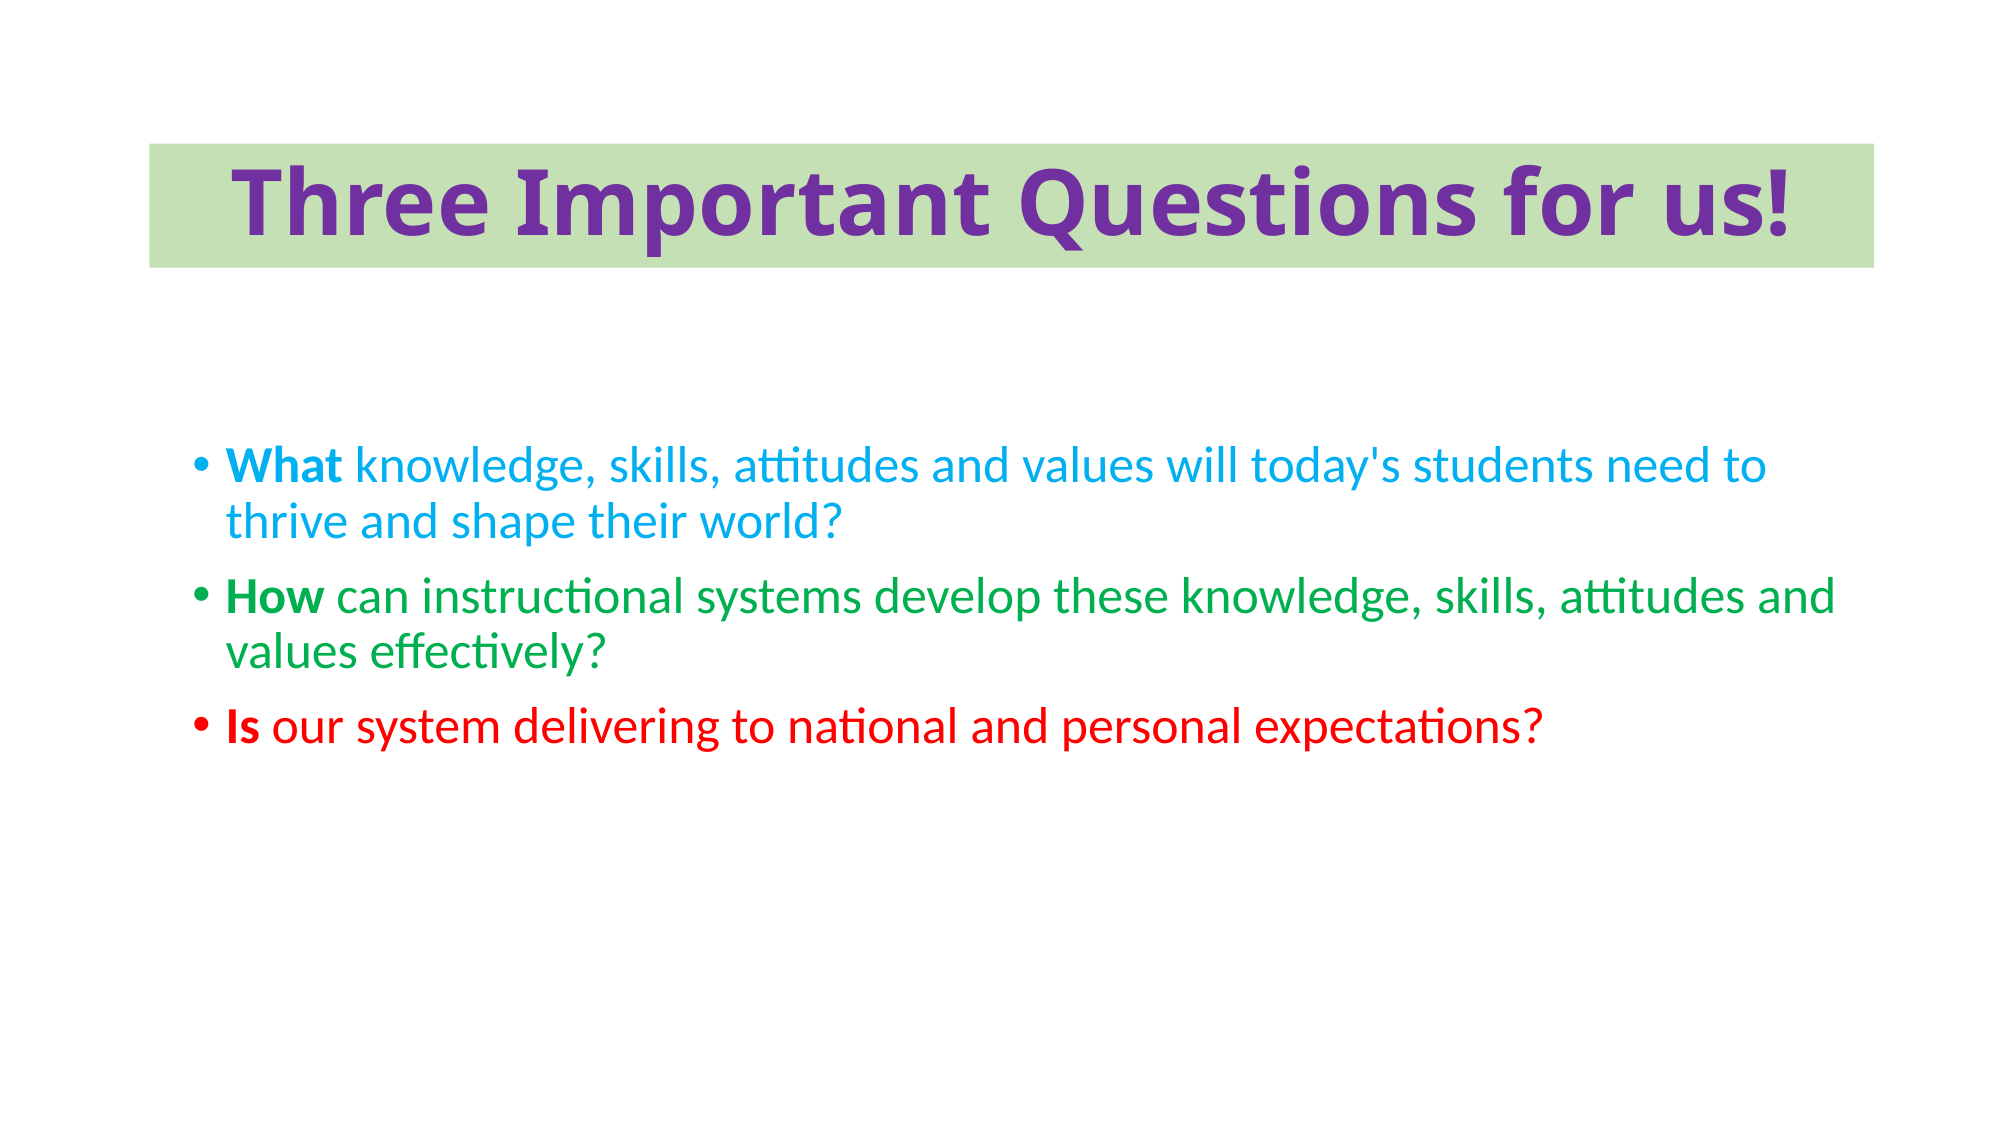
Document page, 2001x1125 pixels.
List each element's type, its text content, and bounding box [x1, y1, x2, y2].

title Three Important Questions for us! [149, 143, 1875, 268]
list What knowledge, skills, attitudes and values will today's students need to thrive and shape their world? How can instructional systems develop these knowledge, skills, attitudes and values effectively? Is our system delivering to national and personal expectations? [177, 350, 1903, 767]
